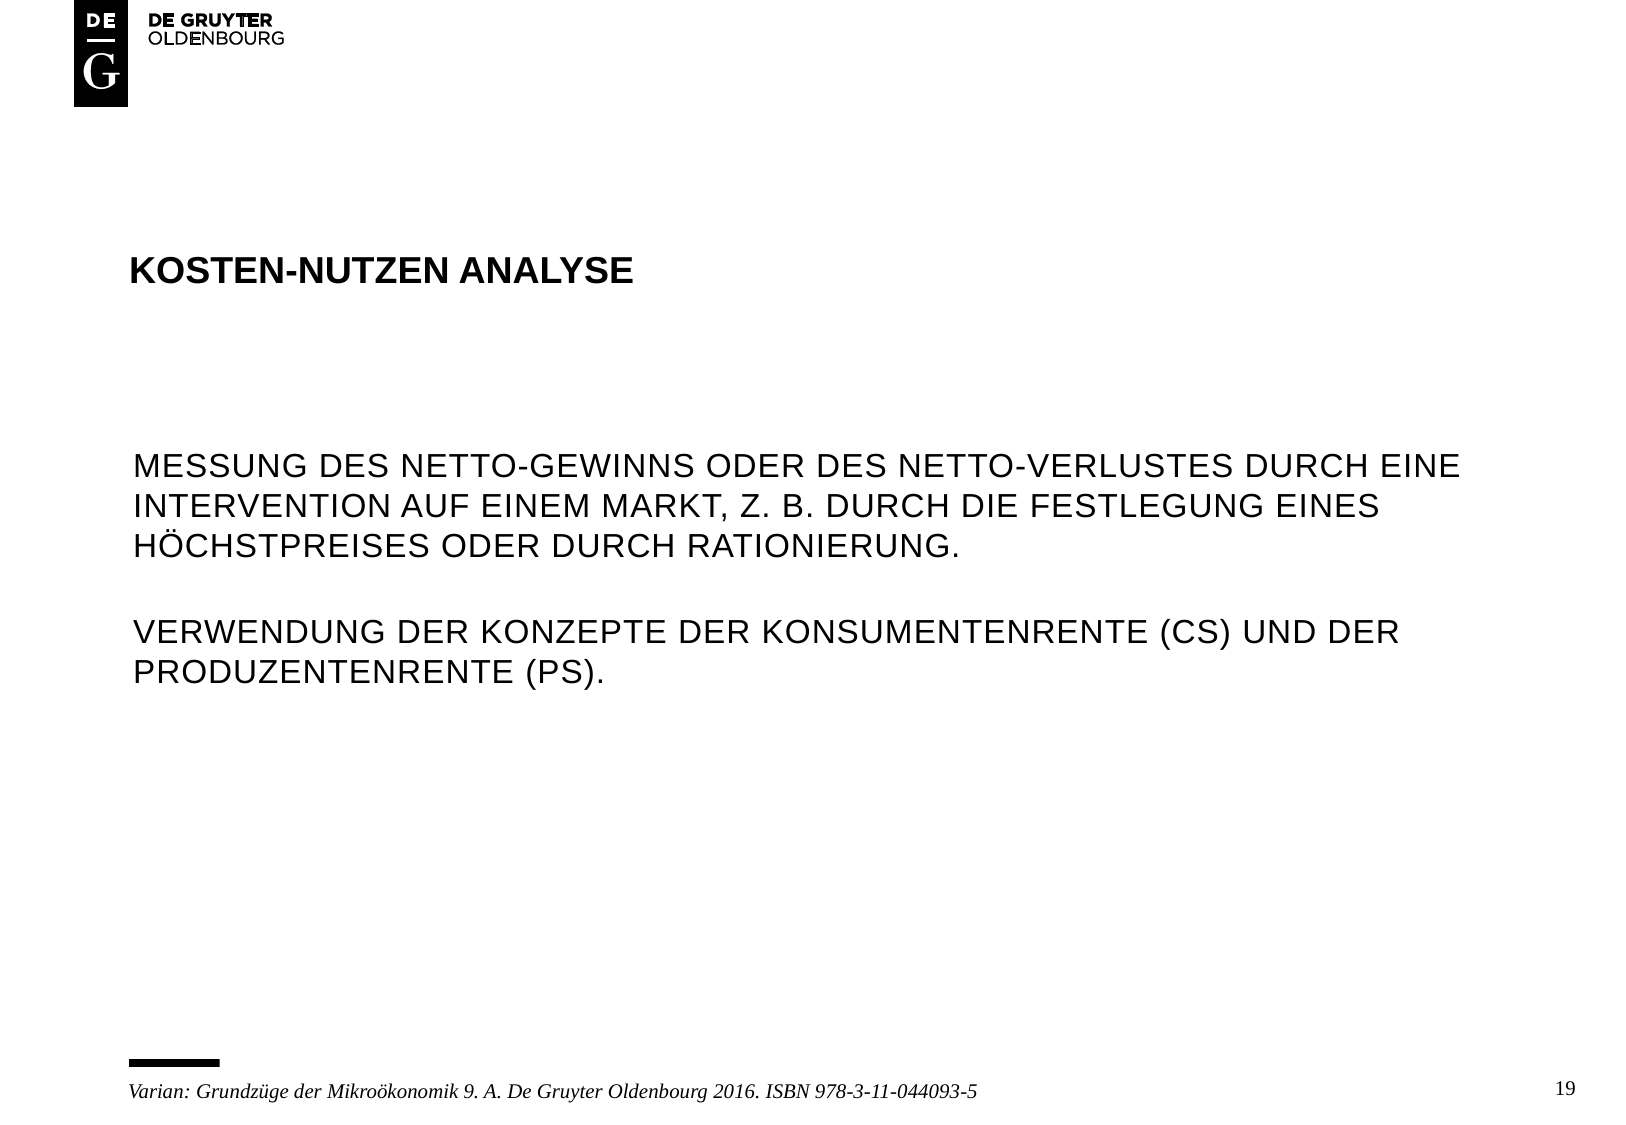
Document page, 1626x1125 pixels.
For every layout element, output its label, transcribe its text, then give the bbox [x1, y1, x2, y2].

list Messung des netto-gewinns oder des netto-verlustEs durch eine intervention auf einem markt, z. b. durch die festlegung eines höchstpreises oder durch rationierung. Verwendung der konzepte der konsumentenrente (CS) und der produzentenrente (PS). [133, 363, 1560, 1026]
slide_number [128, 1077, 1539, 1108]
slide_number 19 [1554, 1074, 1614, 1104]
title Kosten-nutzen analyse [129, 245, 1556, 328]
